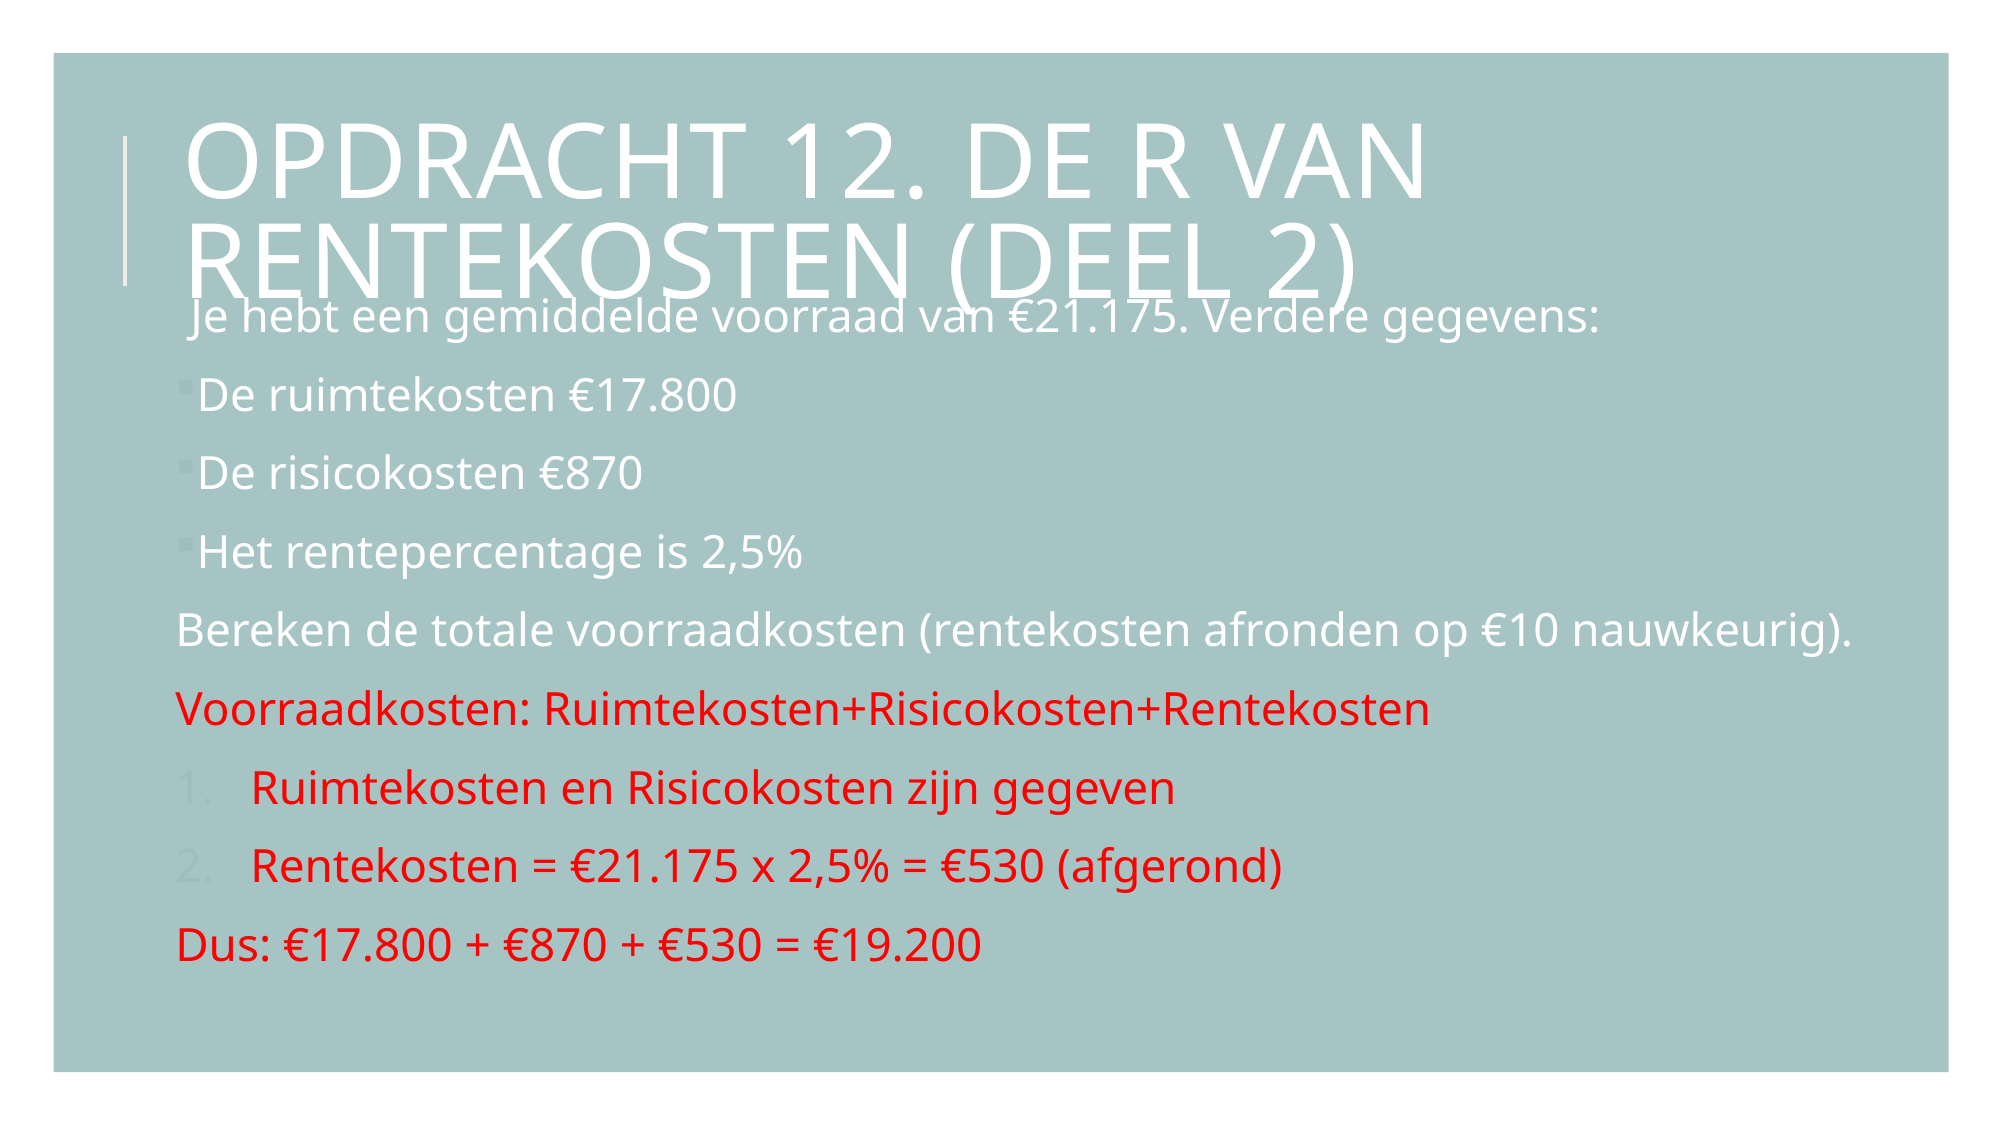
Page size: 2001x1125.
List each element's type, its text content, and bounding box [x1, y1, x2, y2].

list Je hebt een gemiddelde voorraad van €21.175. Verdere gegevens: De ruimtekosten €17.800 De risicokosten €870 Het rentepercentage is 2,5% Bereken de totale voorraadkosten (rentekosten afronden op €10 nauwkeurig). Voorraadkosten: Ruimtekosten+Risicokosten+Rentekosten Ruimtekosten en Risicokosten zijn gegeven Rentekosten = €21.175 x 2,5% = €530 (afgerond) Dus: €17.800 + €870 + €530 = €19.200 [168, 285, 1863, 1009]
text_box [0, 0, 2000, 1125]
title Opdracht 12. De R van Rentekosten (deel 2) [168, 96, 1863, 285]
text_box [52, 51, 1950, 1074]
